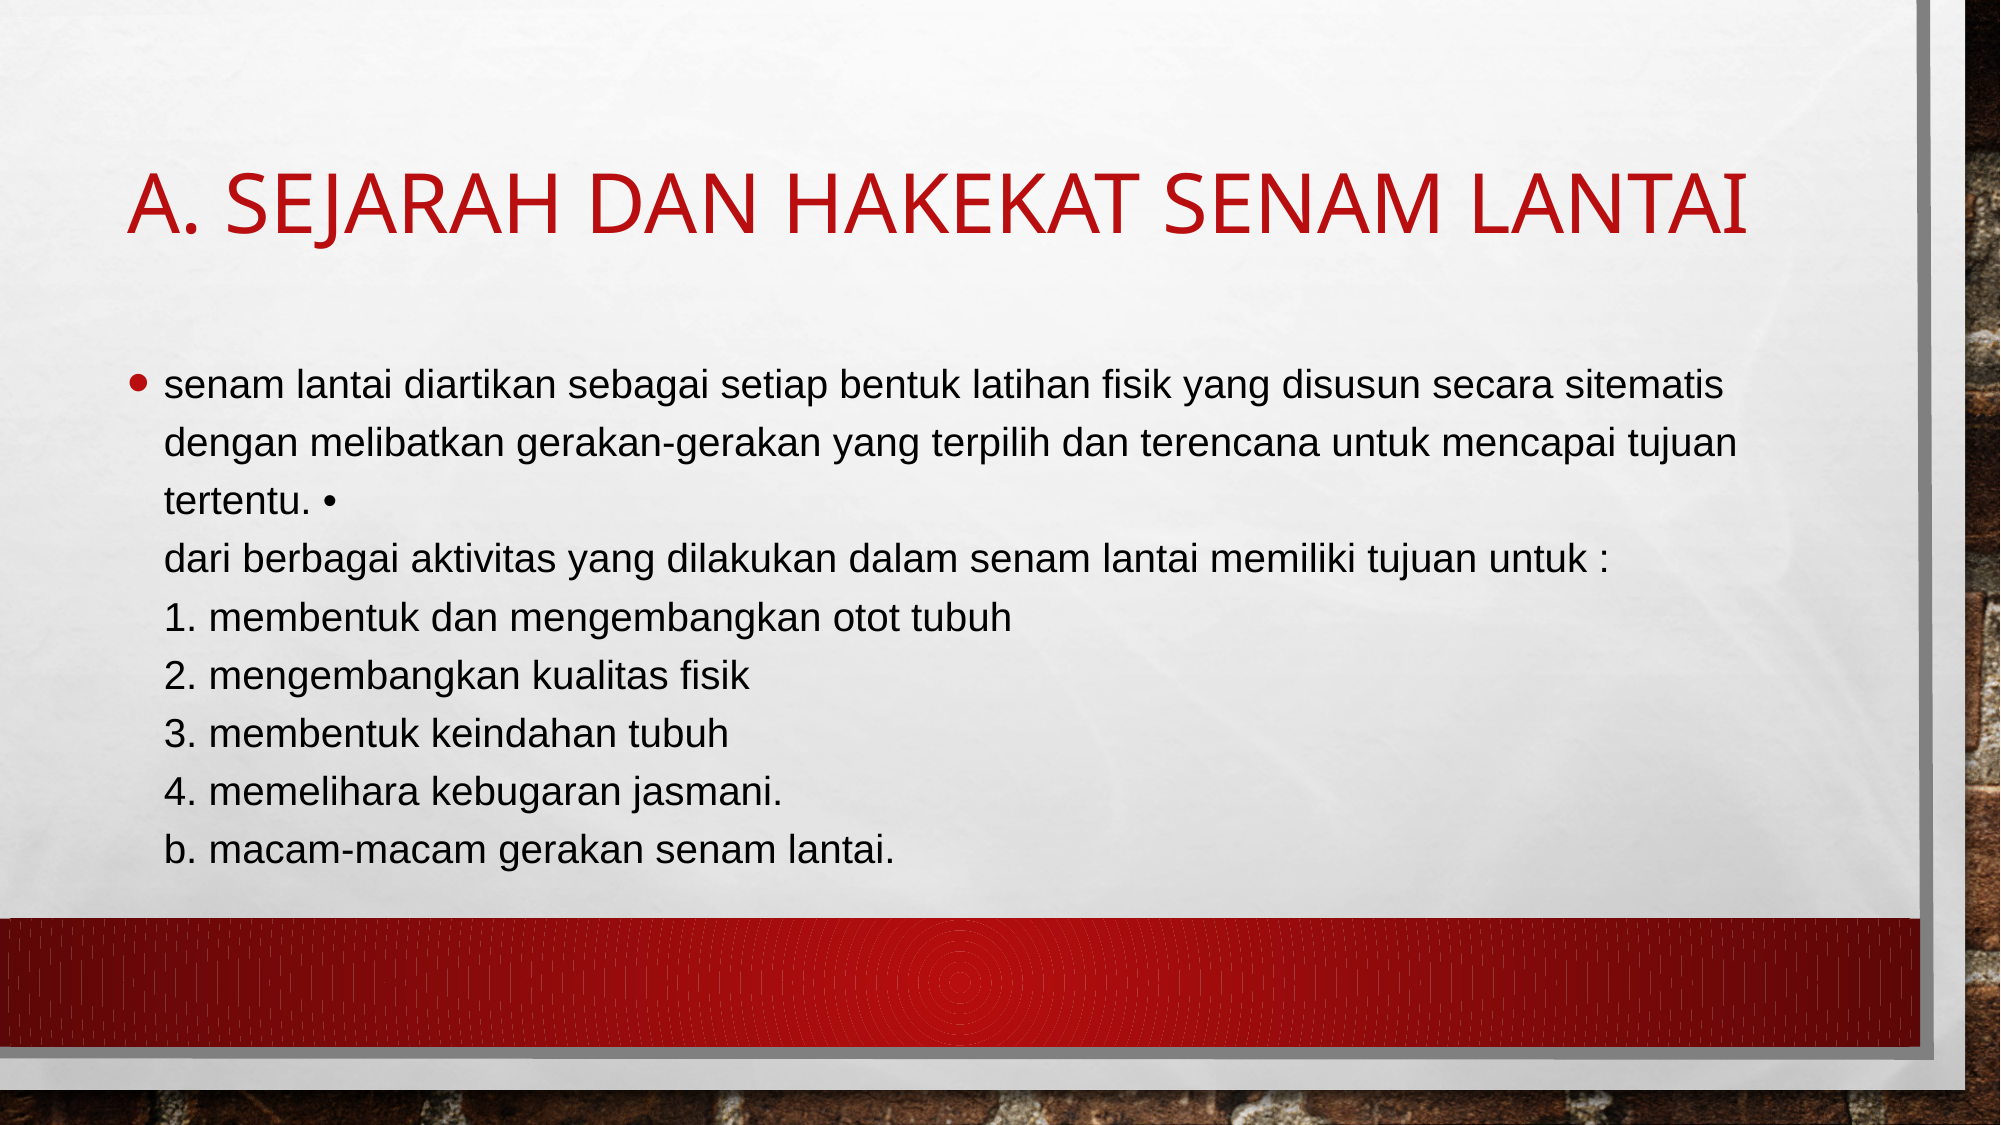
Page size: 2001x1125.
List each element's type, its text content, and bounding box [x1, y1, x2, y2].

picture [0, 0, 2000, 1125]
title A. Sejarah dan hakekat senam lantai [112, 112, 1818, 302]
list senam lantai diartikan sebagai setiap bentuk latihan fisik yang disusun secara sitematis dengan melibatkan gerakan-gerakan yang terpilih dan terencana untuk mencapai tujuan tertentu. • dari berbagai aktivitas yang dilakukan dalam senam lantai memiliki tujuan untuk : 1. membentuk dan mengembangkan otot tubuh 2. mengembangkan kualitas fisik 3. membentuk keindahan tubuh 4. memelihara kebugaran jasmani. b. macam-macam gerakan senam lantai. [112, 338, 1818, 882]
